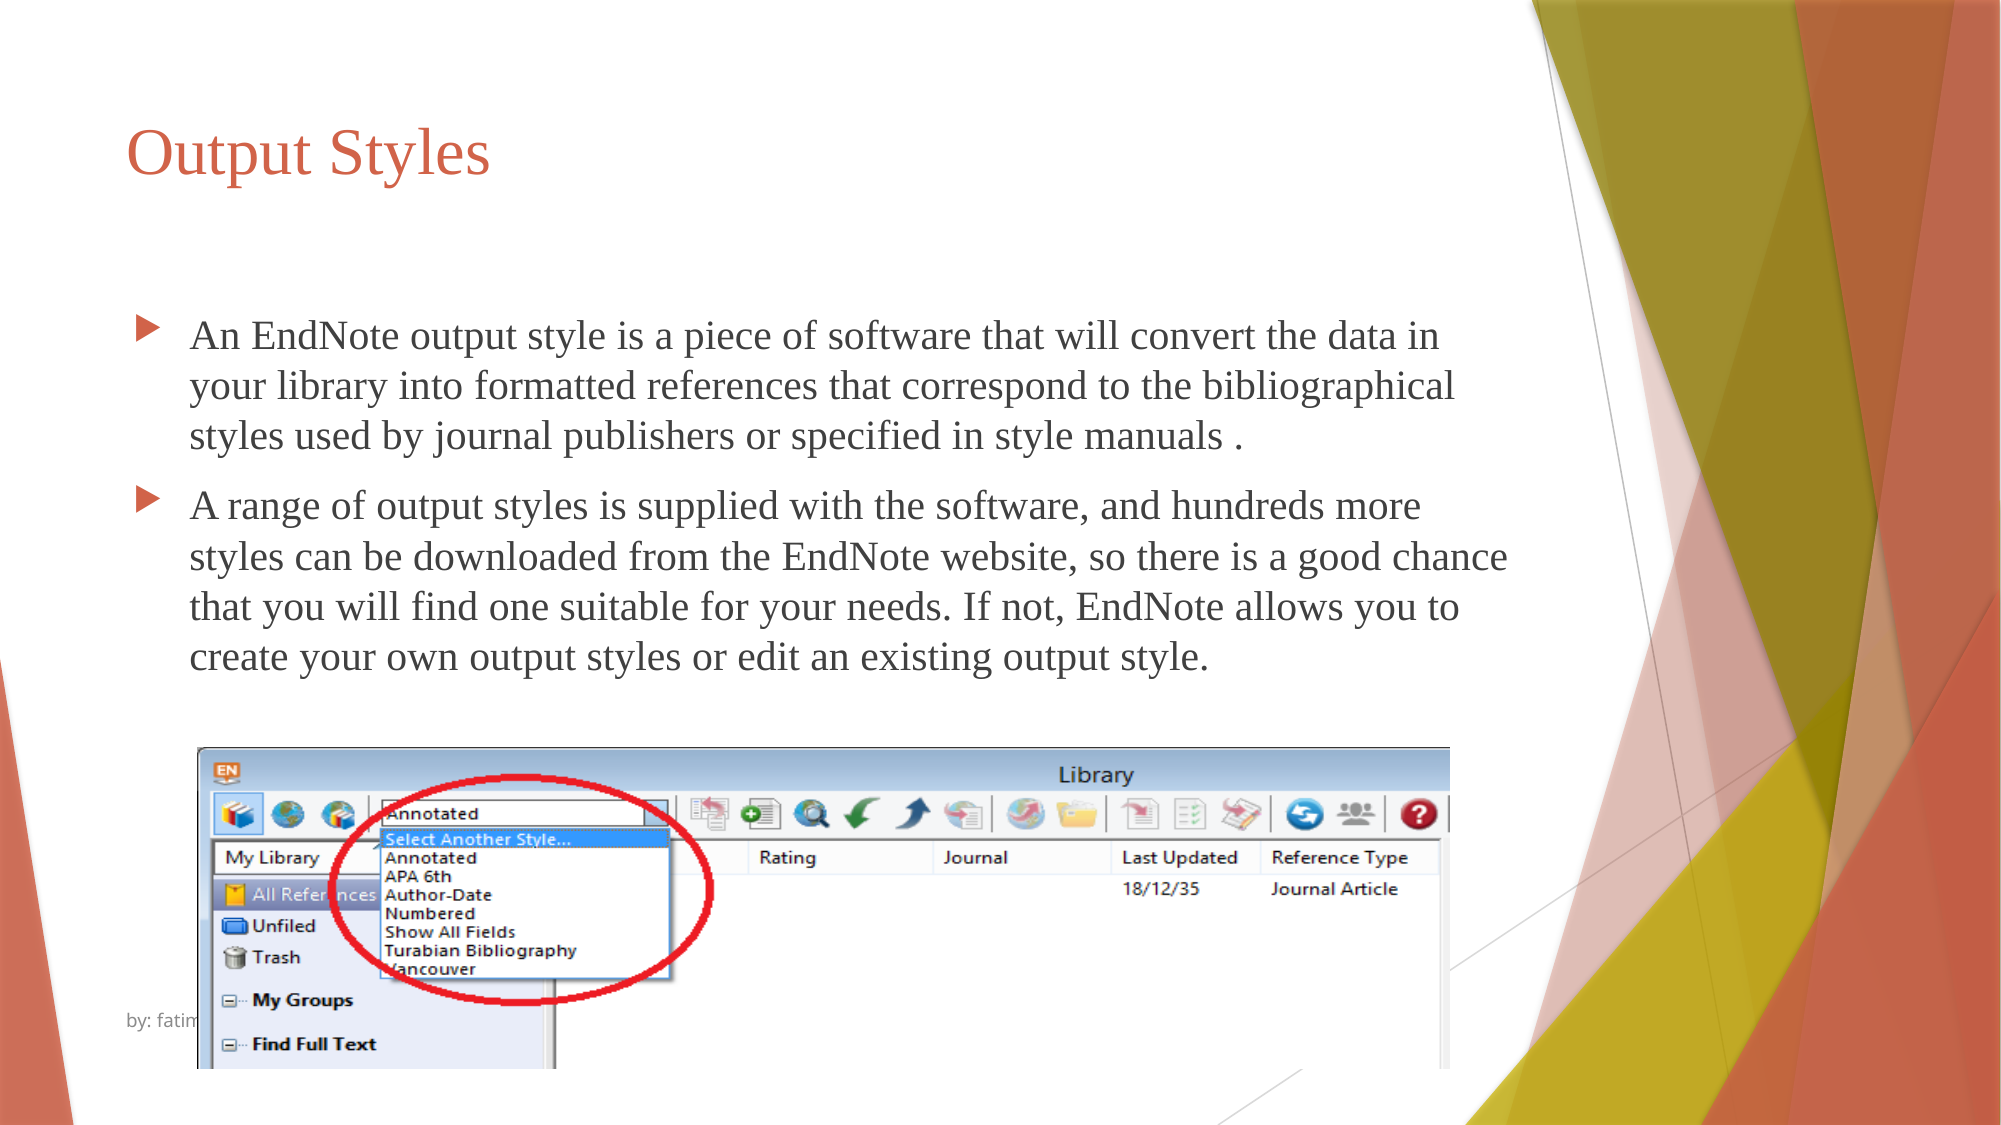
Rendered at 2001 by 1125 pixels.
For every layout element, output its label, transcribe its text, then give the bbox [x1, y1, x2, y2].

list An EndNote output style is a piece of software that will convert the data in your library into formatted references that correspond to the bibliographical styles used by journal publishers or specified in style manuals . A range of output styles is supplied with the software, and hundreds more styles can be downloaded from the EndNote website, so there is a good chance that you will find one suitable for your needs. If not, EndNote allows you to create your own output styles or edit an existing output style. [118, 234, 1529, 940]
title Output Styles [111, 99, 1522, 317]
picture [196, 747, 1450, 1070]
footer by: fatimah alotaibi [111, 991, 191, 1051]
